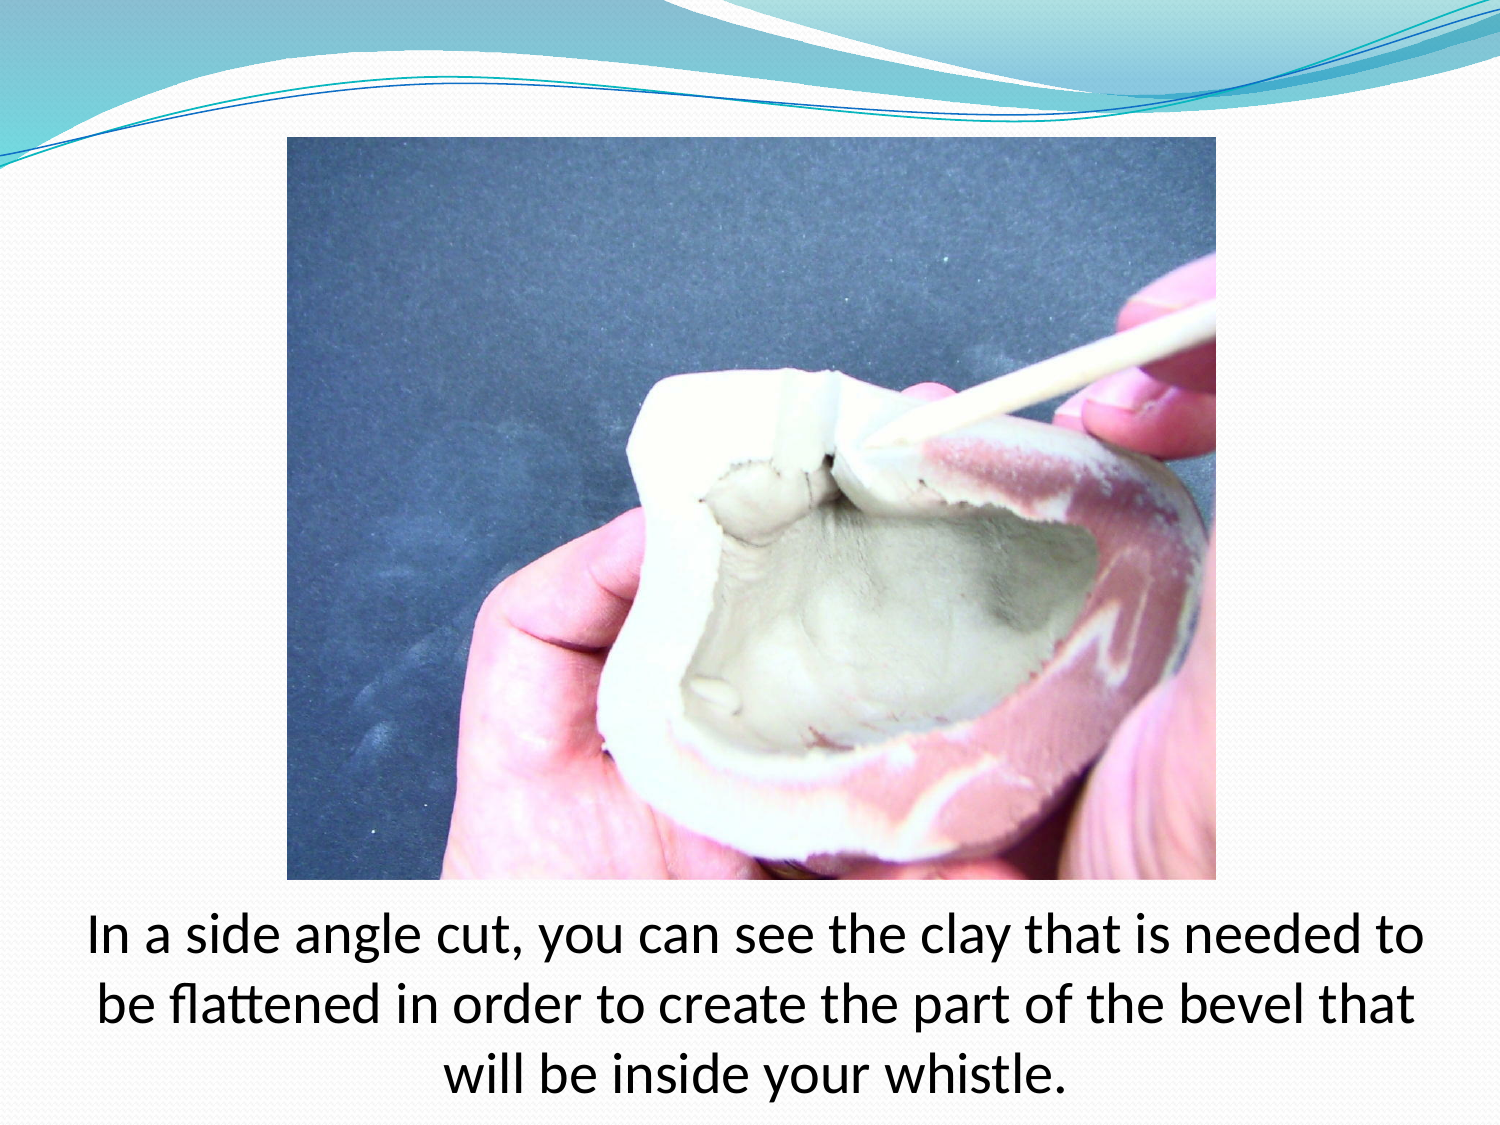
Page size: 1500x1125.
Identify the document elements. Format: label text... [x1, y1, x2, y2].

picture [287, 137, 1216, 881]
text_box In a side angle cut, you can see the clay that is needed to be flattened in order to create the part of the bevel that will be inside your whistle. [62, 887, 1450, 1113]
